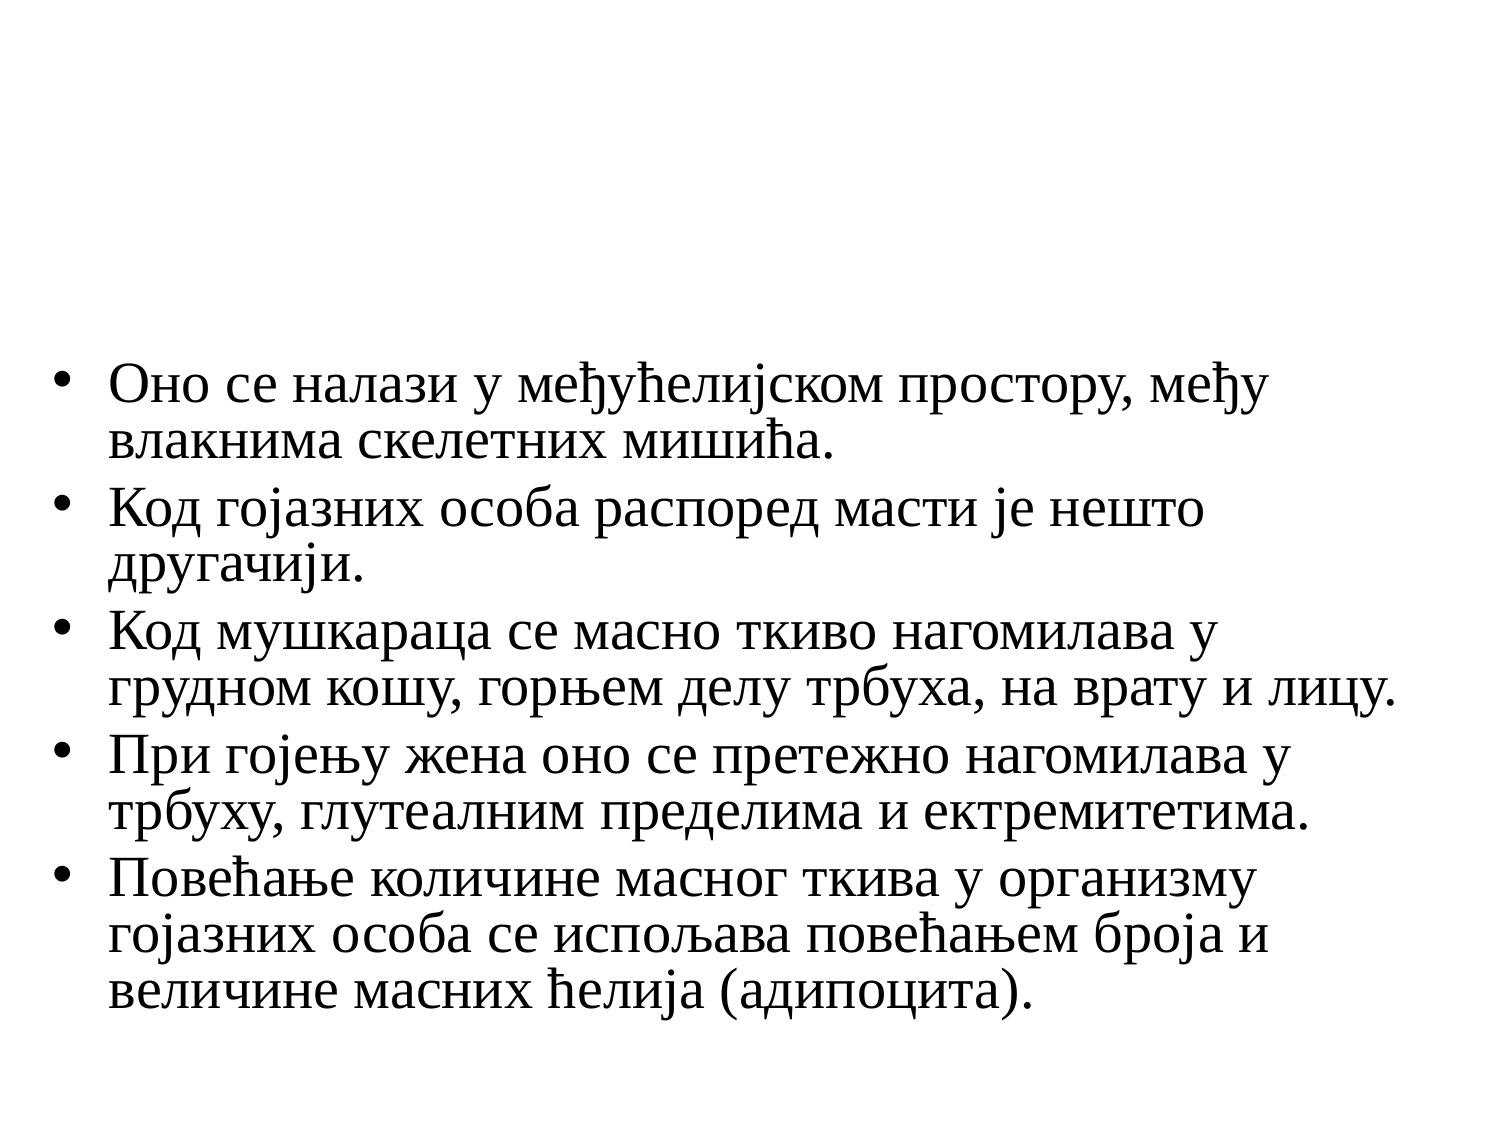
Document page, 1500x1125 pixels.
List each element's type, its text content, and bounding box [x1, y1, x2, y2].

list Оно се налази у међућелијском простору, међу влакнима скелетних мишића. Код гојазних особа распоред масти је нешто другачији. Код мушкараца се масно ткиво нагомилава у грудном кошу, горњем делу трбуха, на врату и лицу. При гојењу жена оно се претежно нагомилава у трбуху, глутеалним пределима и ектремитетима. Повећање количине масног ткива у организму гојазних особа се испољава повећањем броја и величине масних ћелија (адипоцита). [37, 350, 1450, 1075]
